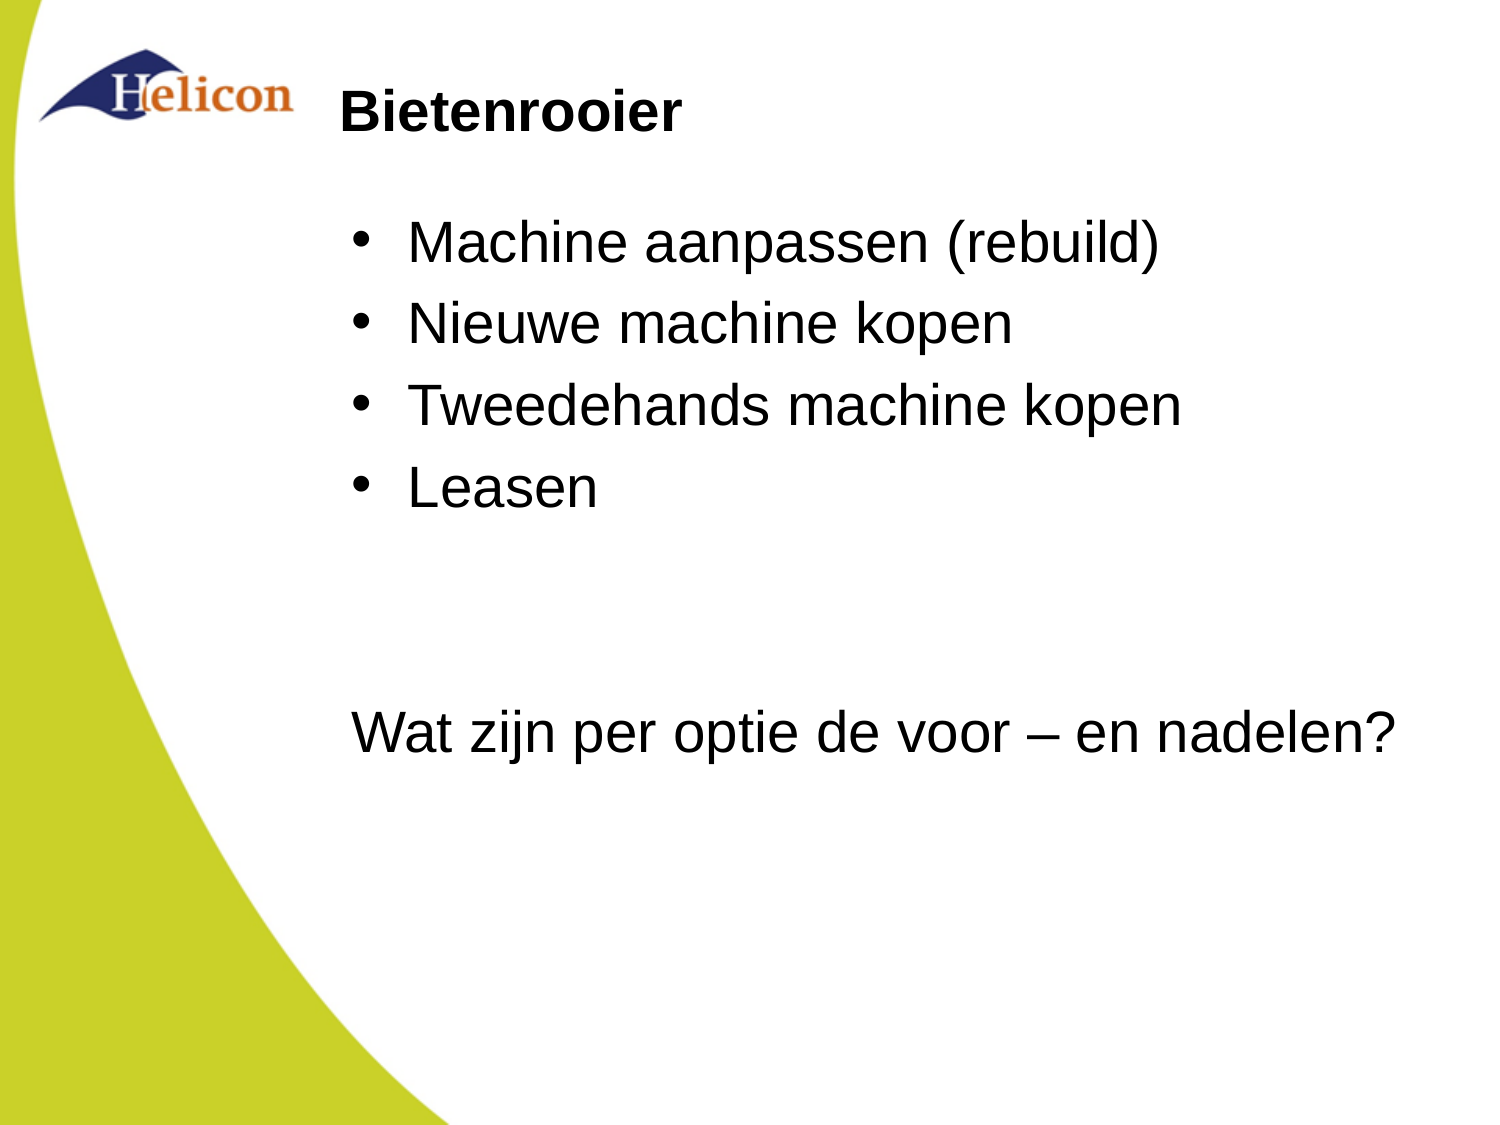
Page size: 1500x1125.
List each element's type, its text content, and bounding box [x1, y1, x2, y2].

title Bietenrooier [324, 54, 1415, 161]
list Machine aanpassen (rebuild) Nieuwe machine kopen Tweedehands machine kopen Leasen Wat zijn per optie de voor – en nadelen? [336, 196, 1425, 1005]
picture [0, 0, 1500, 1125]
